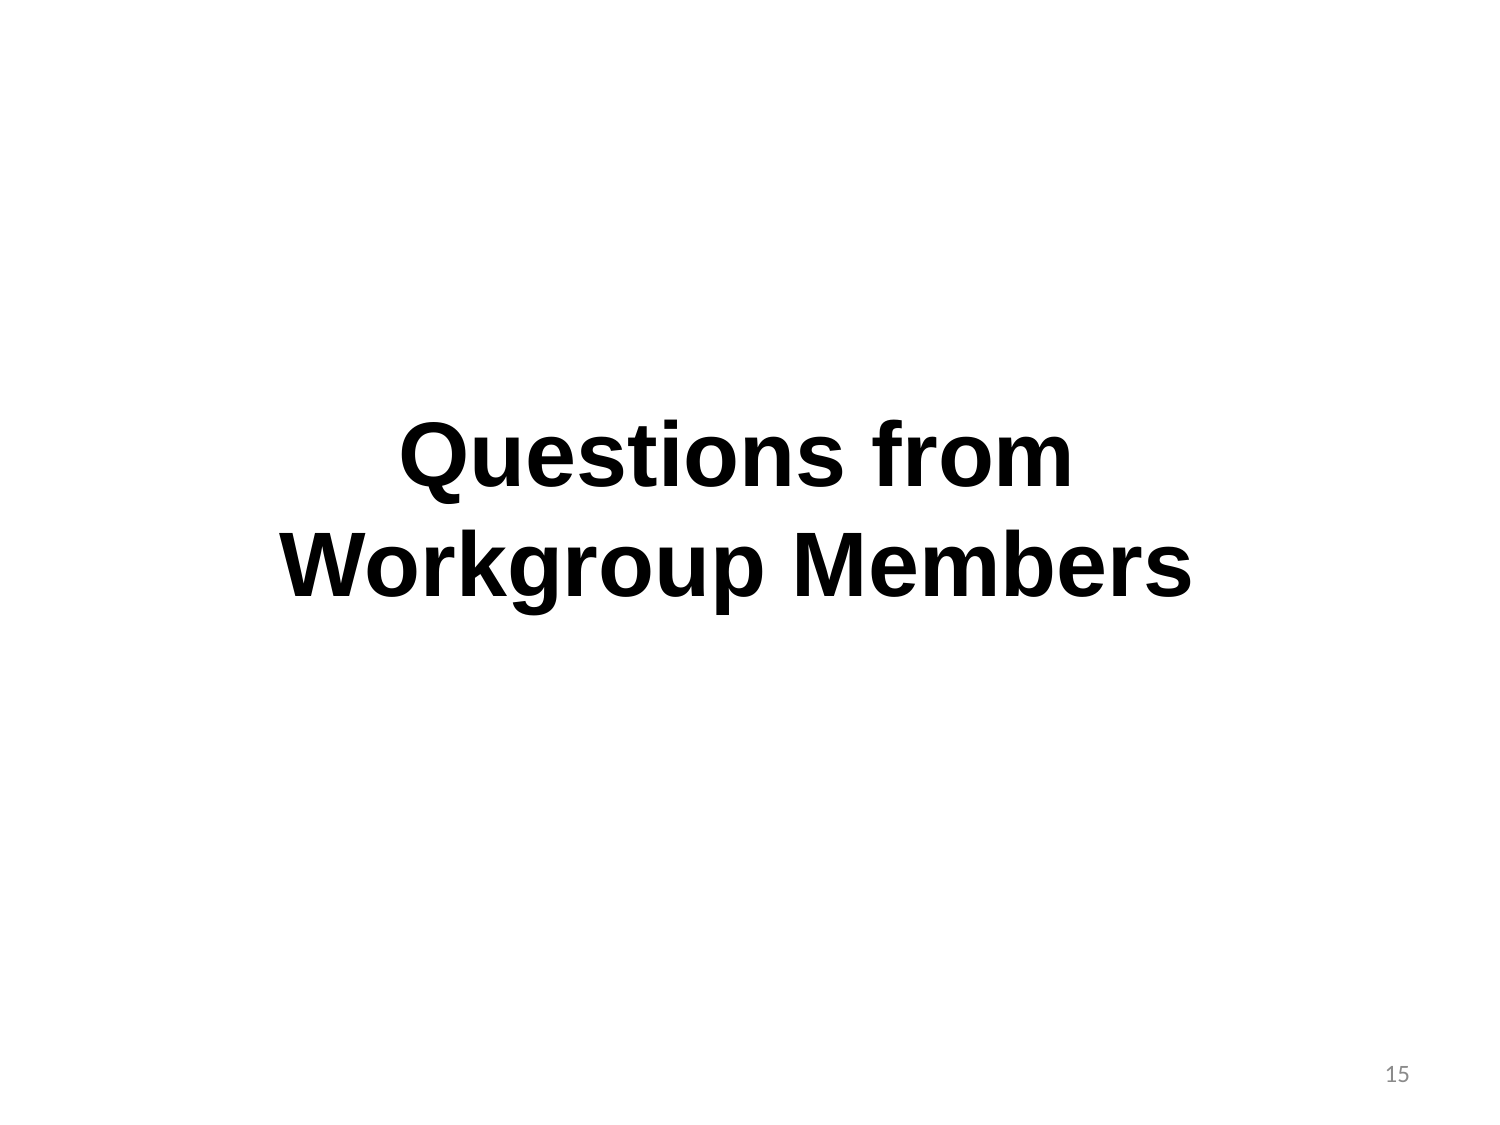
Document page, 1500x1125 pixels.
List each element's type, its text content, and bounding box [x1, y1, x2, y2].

text_box Questions from Workgroup Members [212, 387, 1263, 623]
slide_number 15 [1074, 1042, 1425, 1103]
